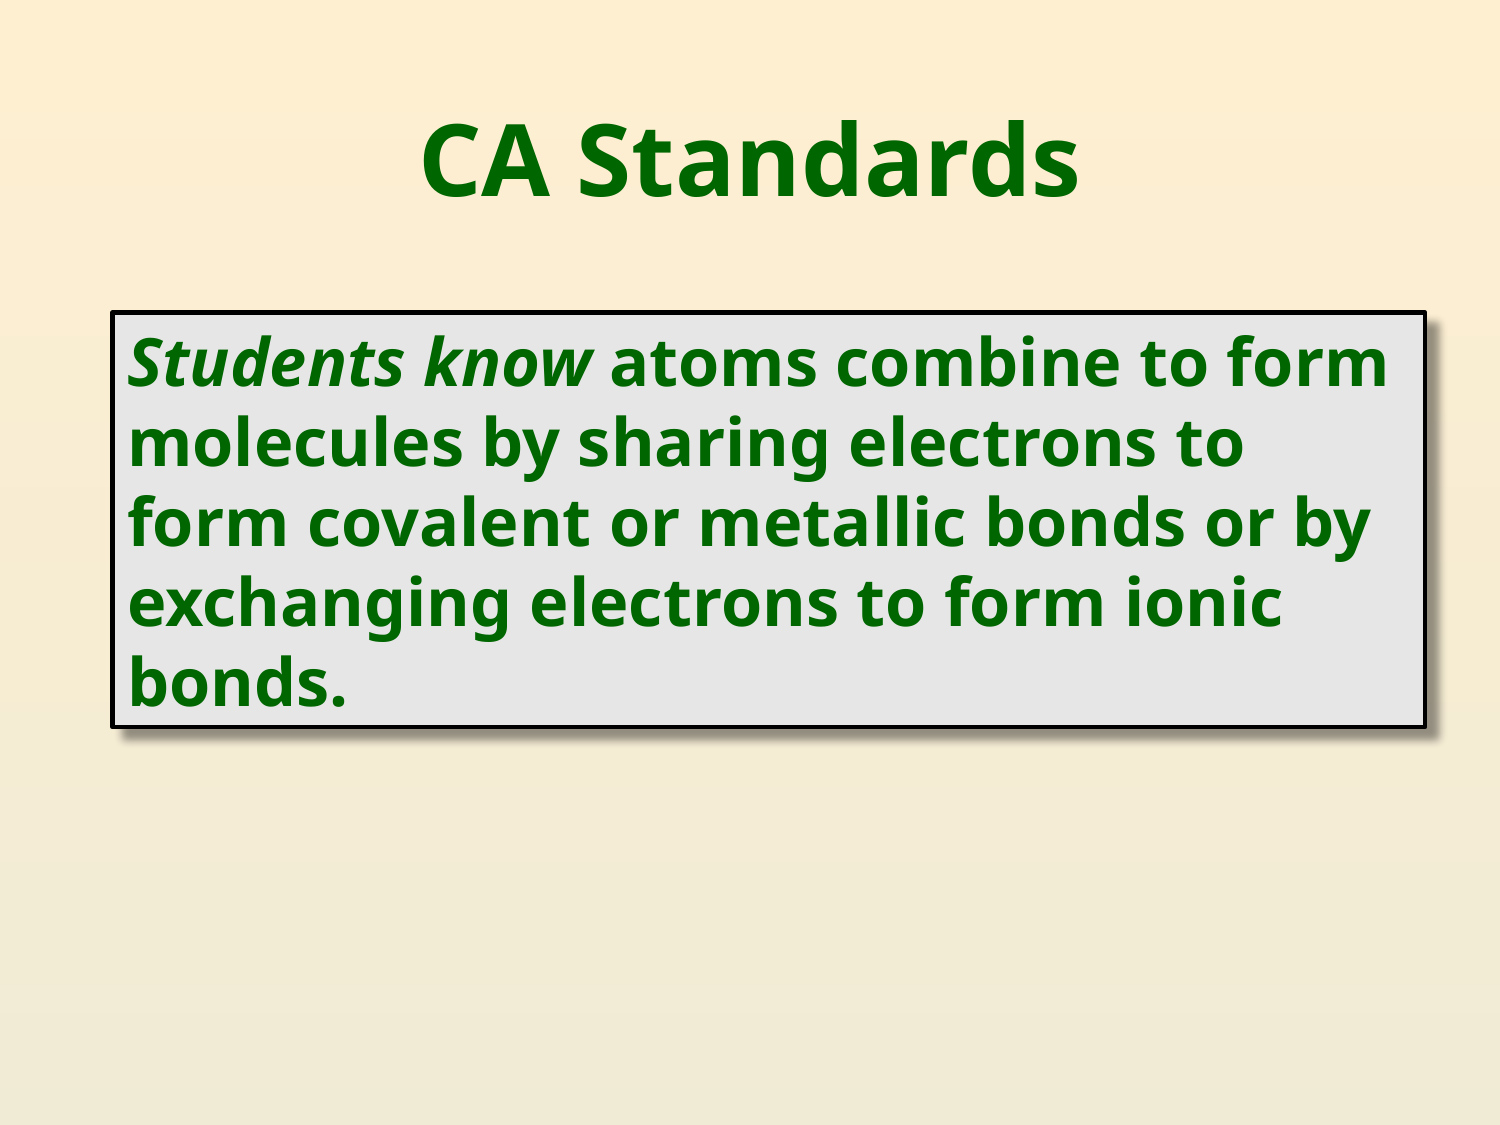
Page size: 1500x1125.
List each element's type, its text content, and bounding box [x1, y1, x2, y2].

text_box Students know atoms combine to form molecules by sharing electrons to form covalent or metallic bonds or by exchanging electrons to form ionic bonds. [112, 312, 1425, 727]
title CA Standards [112, 62, 1388, 251]
